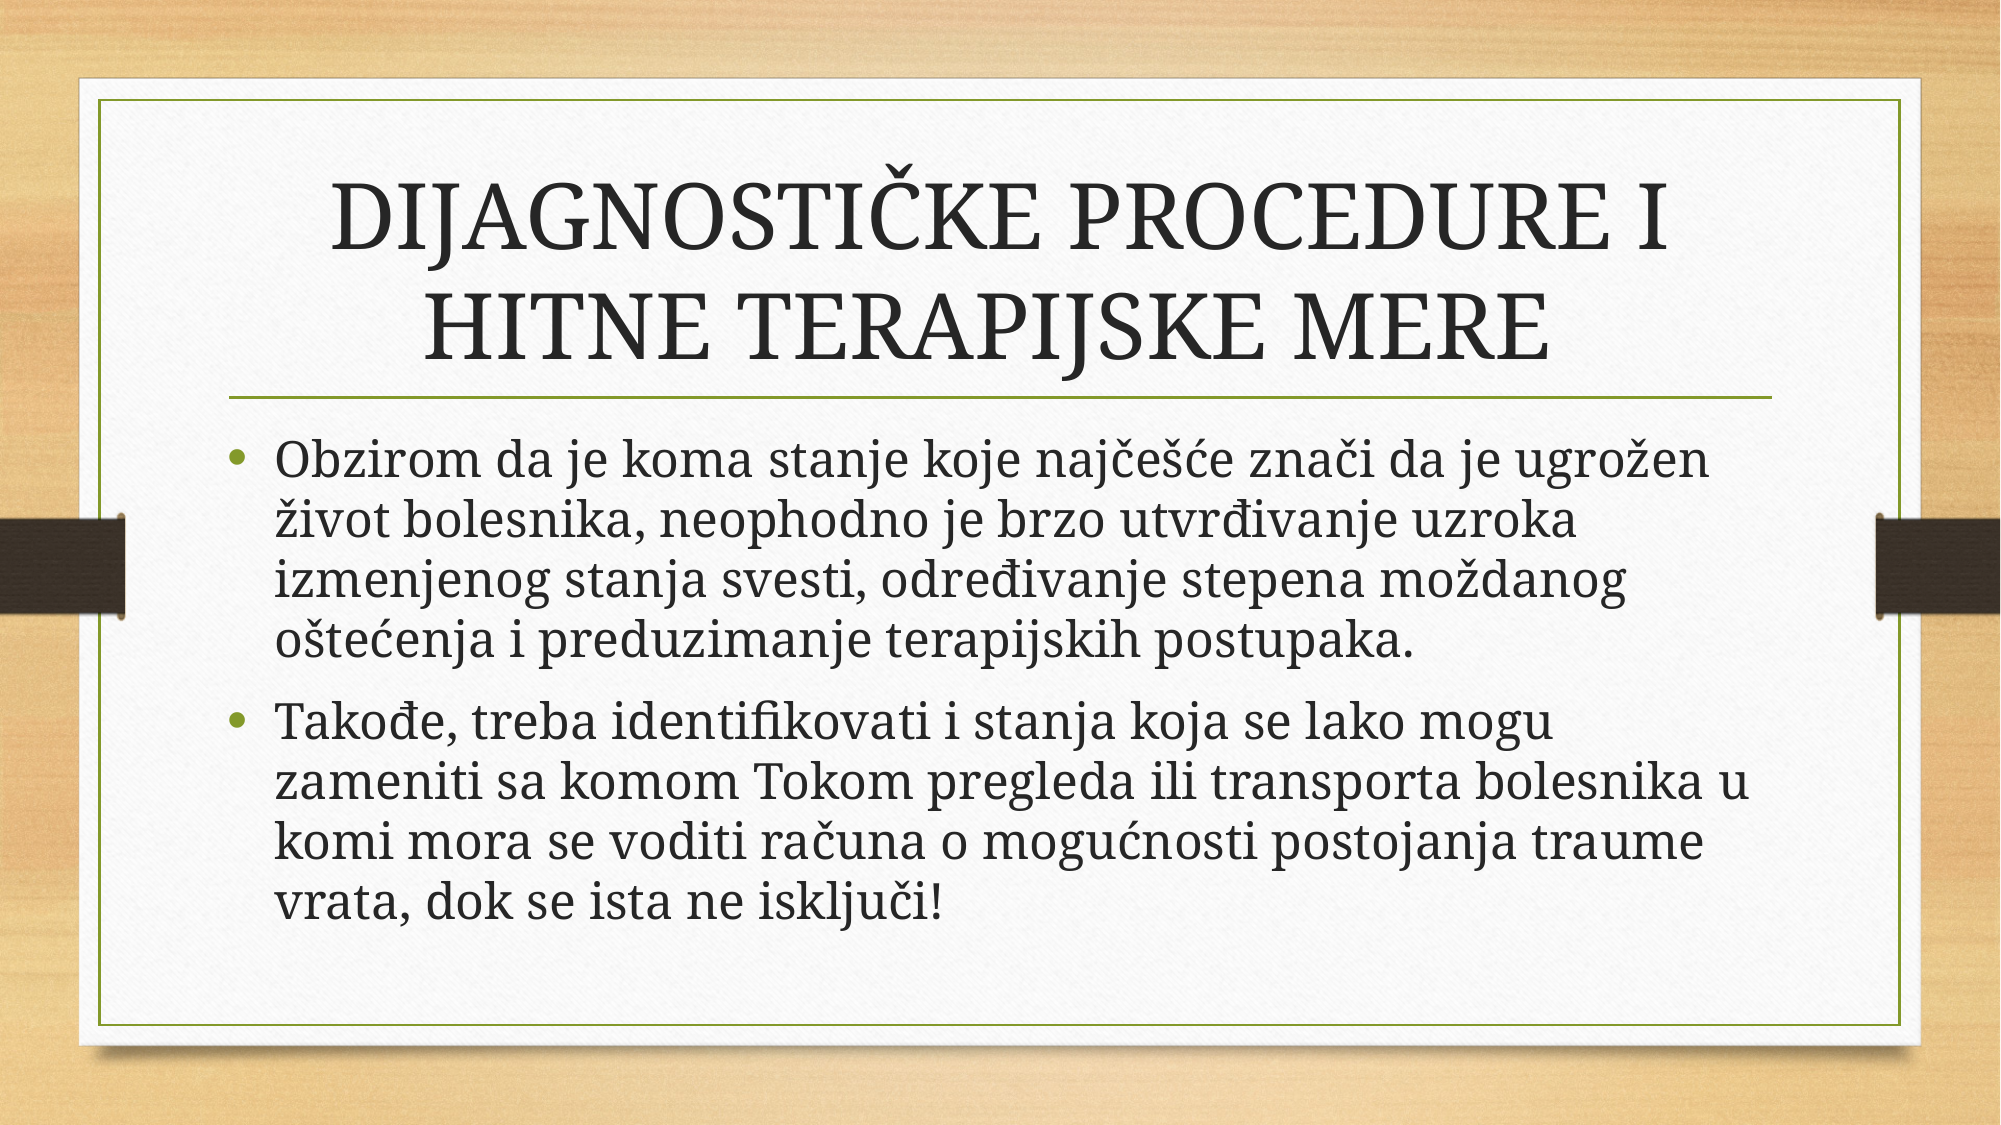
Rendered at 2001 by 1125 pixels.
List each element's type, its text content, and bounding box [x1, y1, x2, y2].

title DIJAGNOSTIČKE PROCEDURE I HITNE TERAPIJSKE MERE [212, 161, 1788, 375]
picture [0, 0, 2001, 1125]
list Obzirom da je koma stanje koje najčešće znači da je ugrožen život bolesnika, neophodno je brzo utvrđivanje uzroka izmenjenog stanja svesti, određivanje stepena moždanog oštećenja i preduzimanje terapijskih postupaka. Takođe, treba identifikovati i stanja koja se lako mogu zameniti sa komom Tokom pregleda ili transporta bolesnika u komi mora se voditi računa o mogućnosti postojanja traume vrata, dok se ista ne isključi! [212, 419, 1788, 964]
